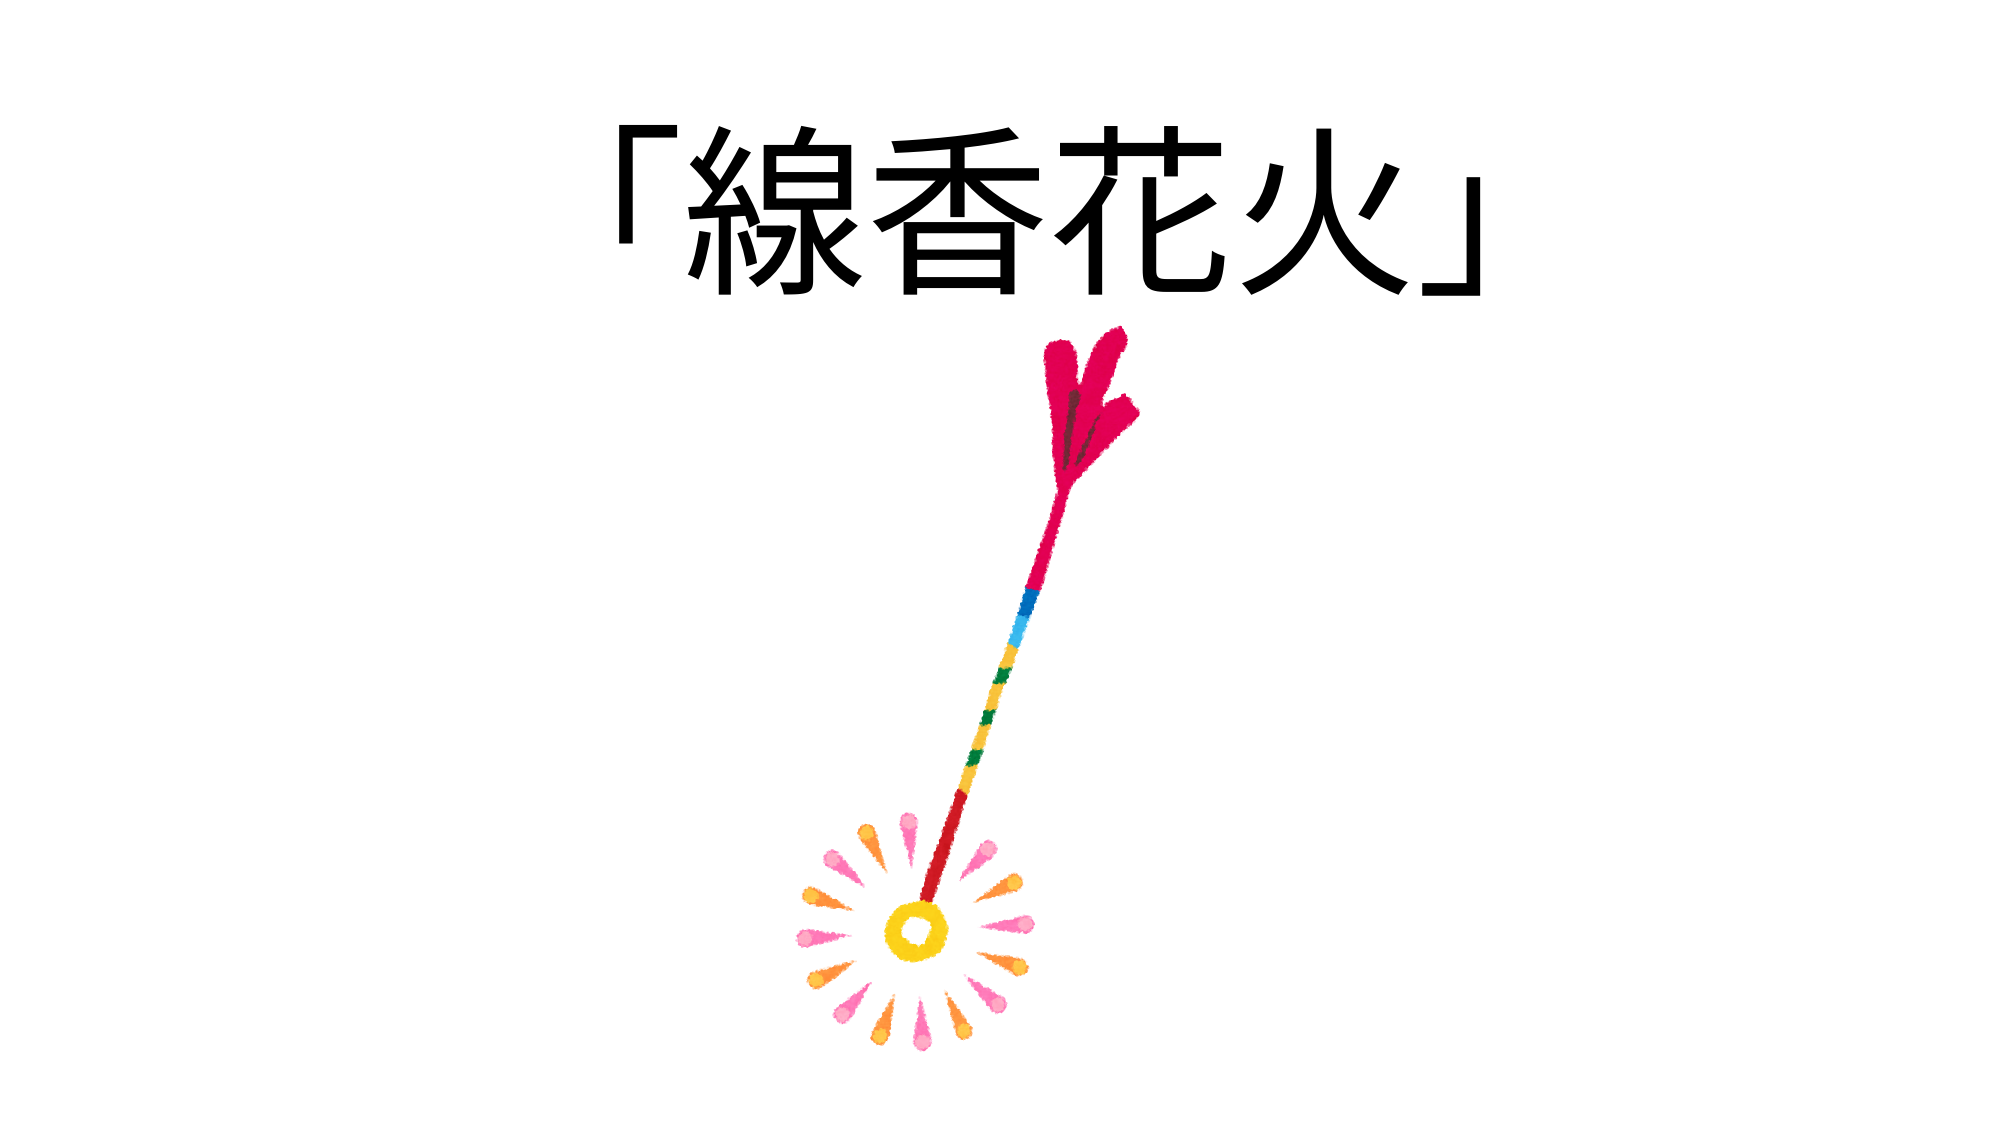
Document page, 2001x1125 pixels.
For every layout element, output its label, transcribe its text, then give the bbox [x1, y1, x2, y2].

text_box 「線香花火」 [485, 89, 1861, 325]
picture [763, 316, 1158, 1053]
